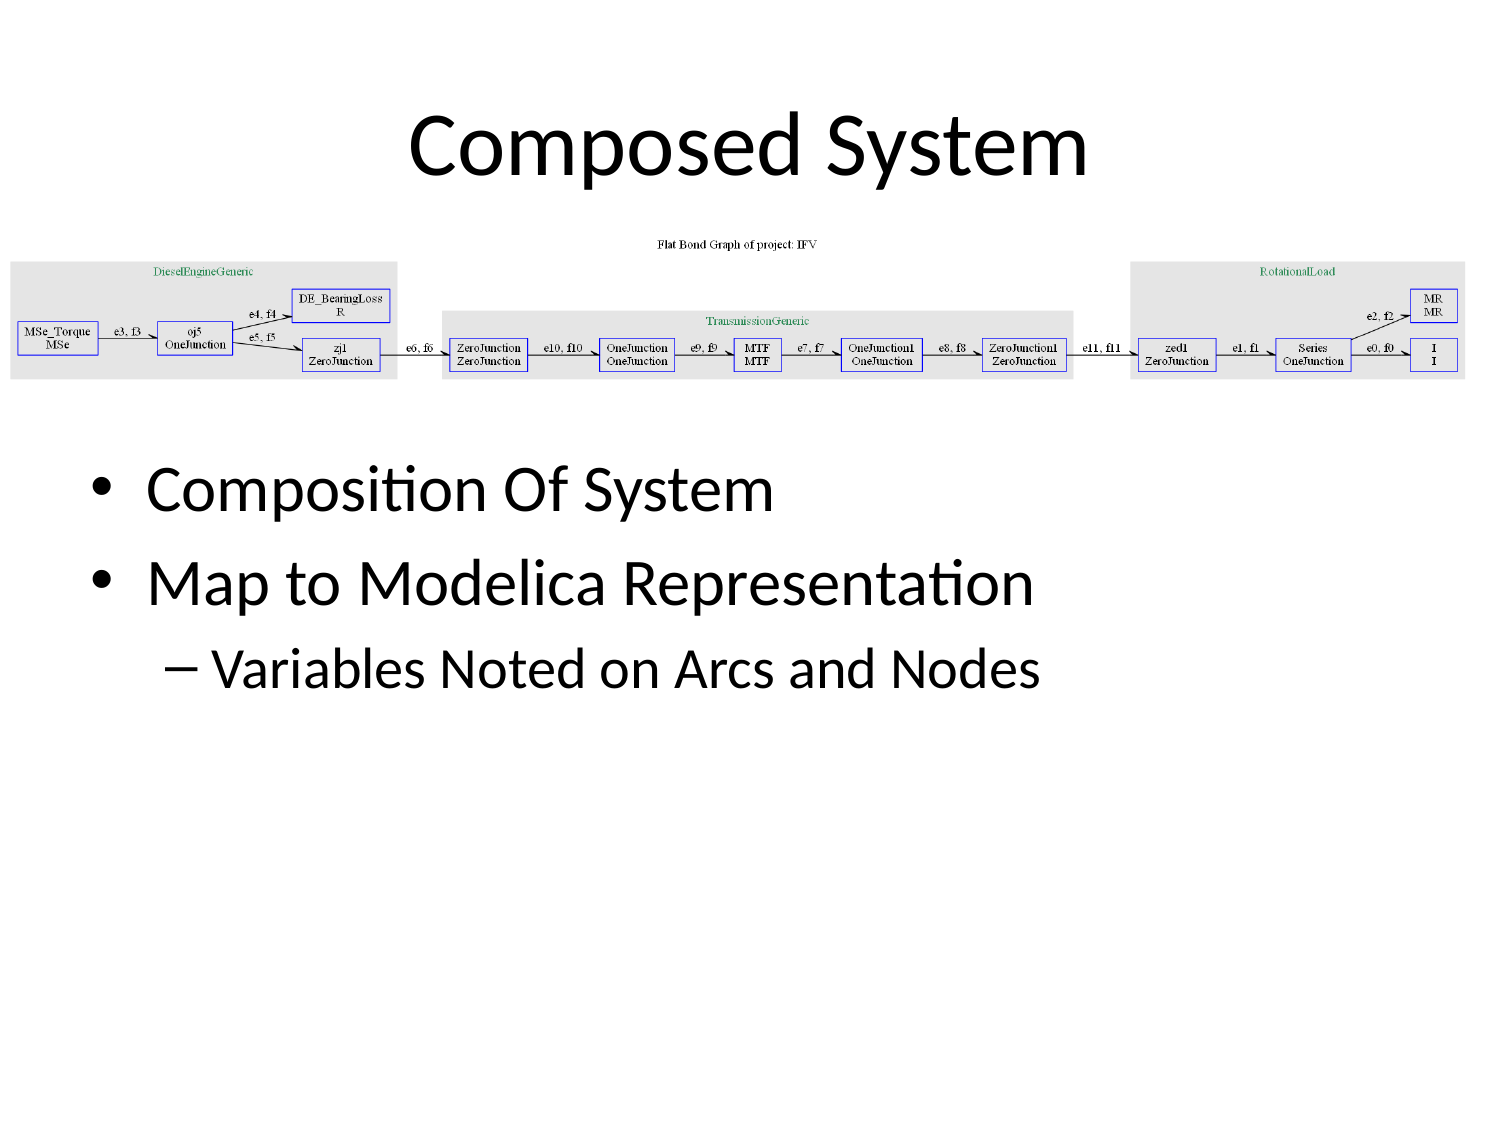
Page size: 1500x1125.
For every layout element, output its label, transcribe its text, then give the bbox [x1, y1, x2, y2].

picture [0, 231, 1476, 390]
title Composed System [75, 45, 1425, 230]
list Composition Of System Map to Modelica Representation Variables Noted on Arcs and Nodes [75, 437, 1425, 1005]
